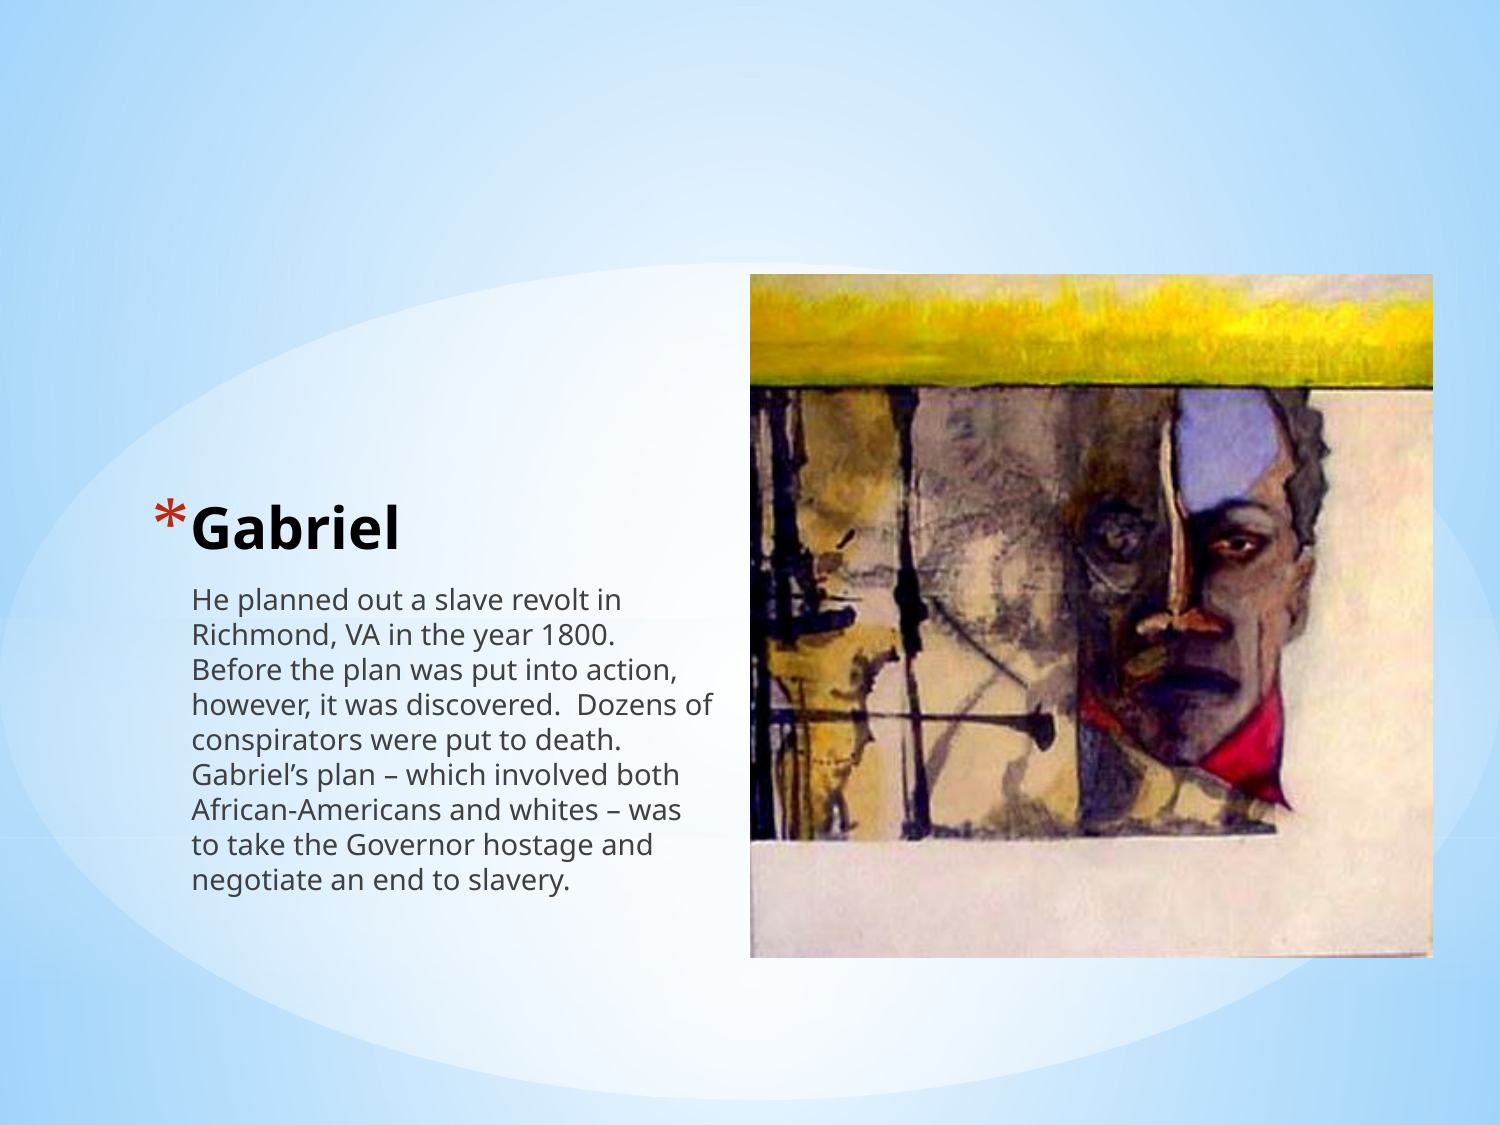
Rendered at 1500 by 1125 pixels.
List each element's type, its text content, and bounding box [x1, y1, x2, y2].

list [749, 274, 1433, 958]
title Gabriel [137, 362, 735, 569]
list He planned out a slave revolt in Richmond, VA in the year 1800. Before the plan was put into action, however, it was discovered. Dozens of conspirators were put to death. Gabriel’s plan – which involved both African-Americans and whites – was to take the Governor hostage and negotiate an end to slavery. [176, 573, 733, 925]
